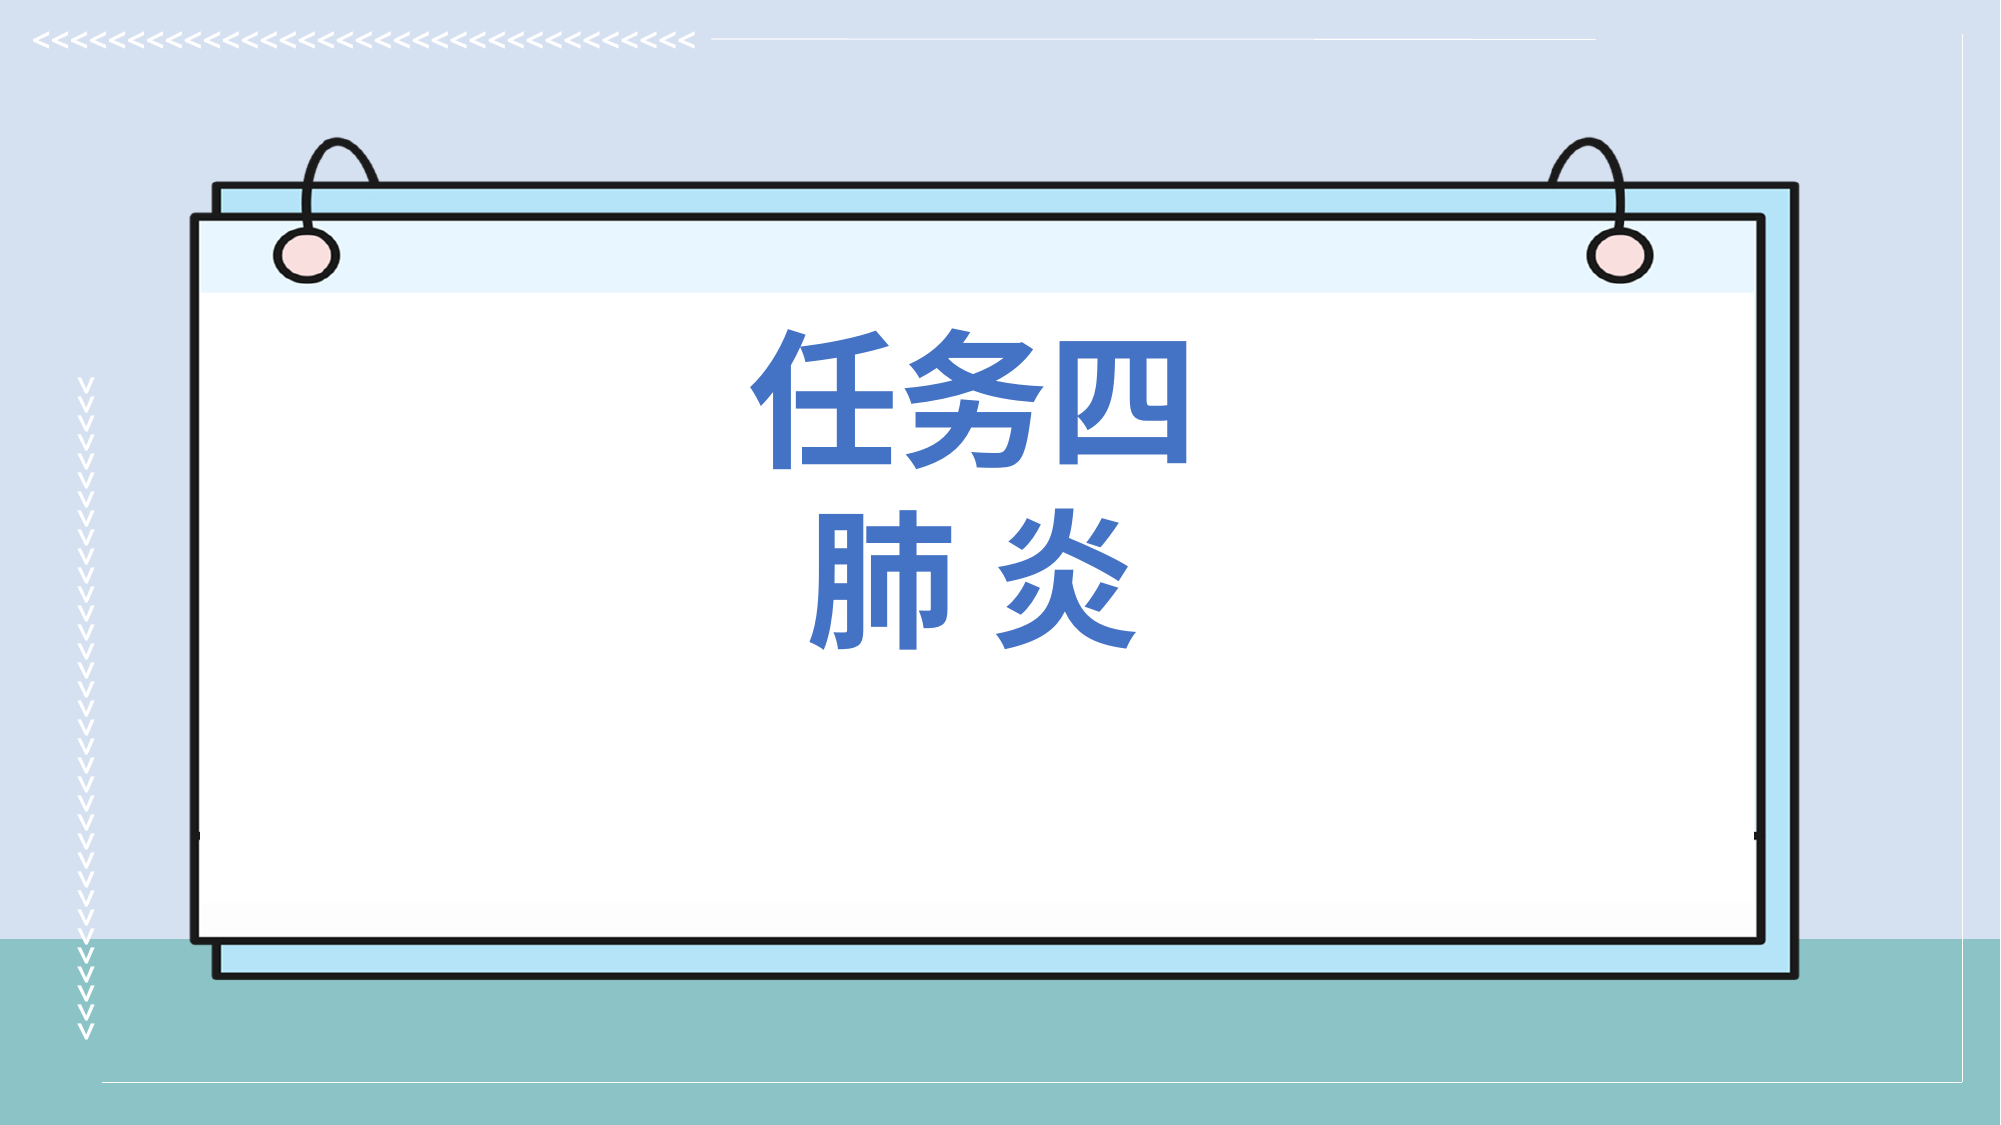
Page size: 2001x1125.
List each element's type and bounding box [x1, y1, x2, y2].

picture [107, 97, 1841, 1008]
